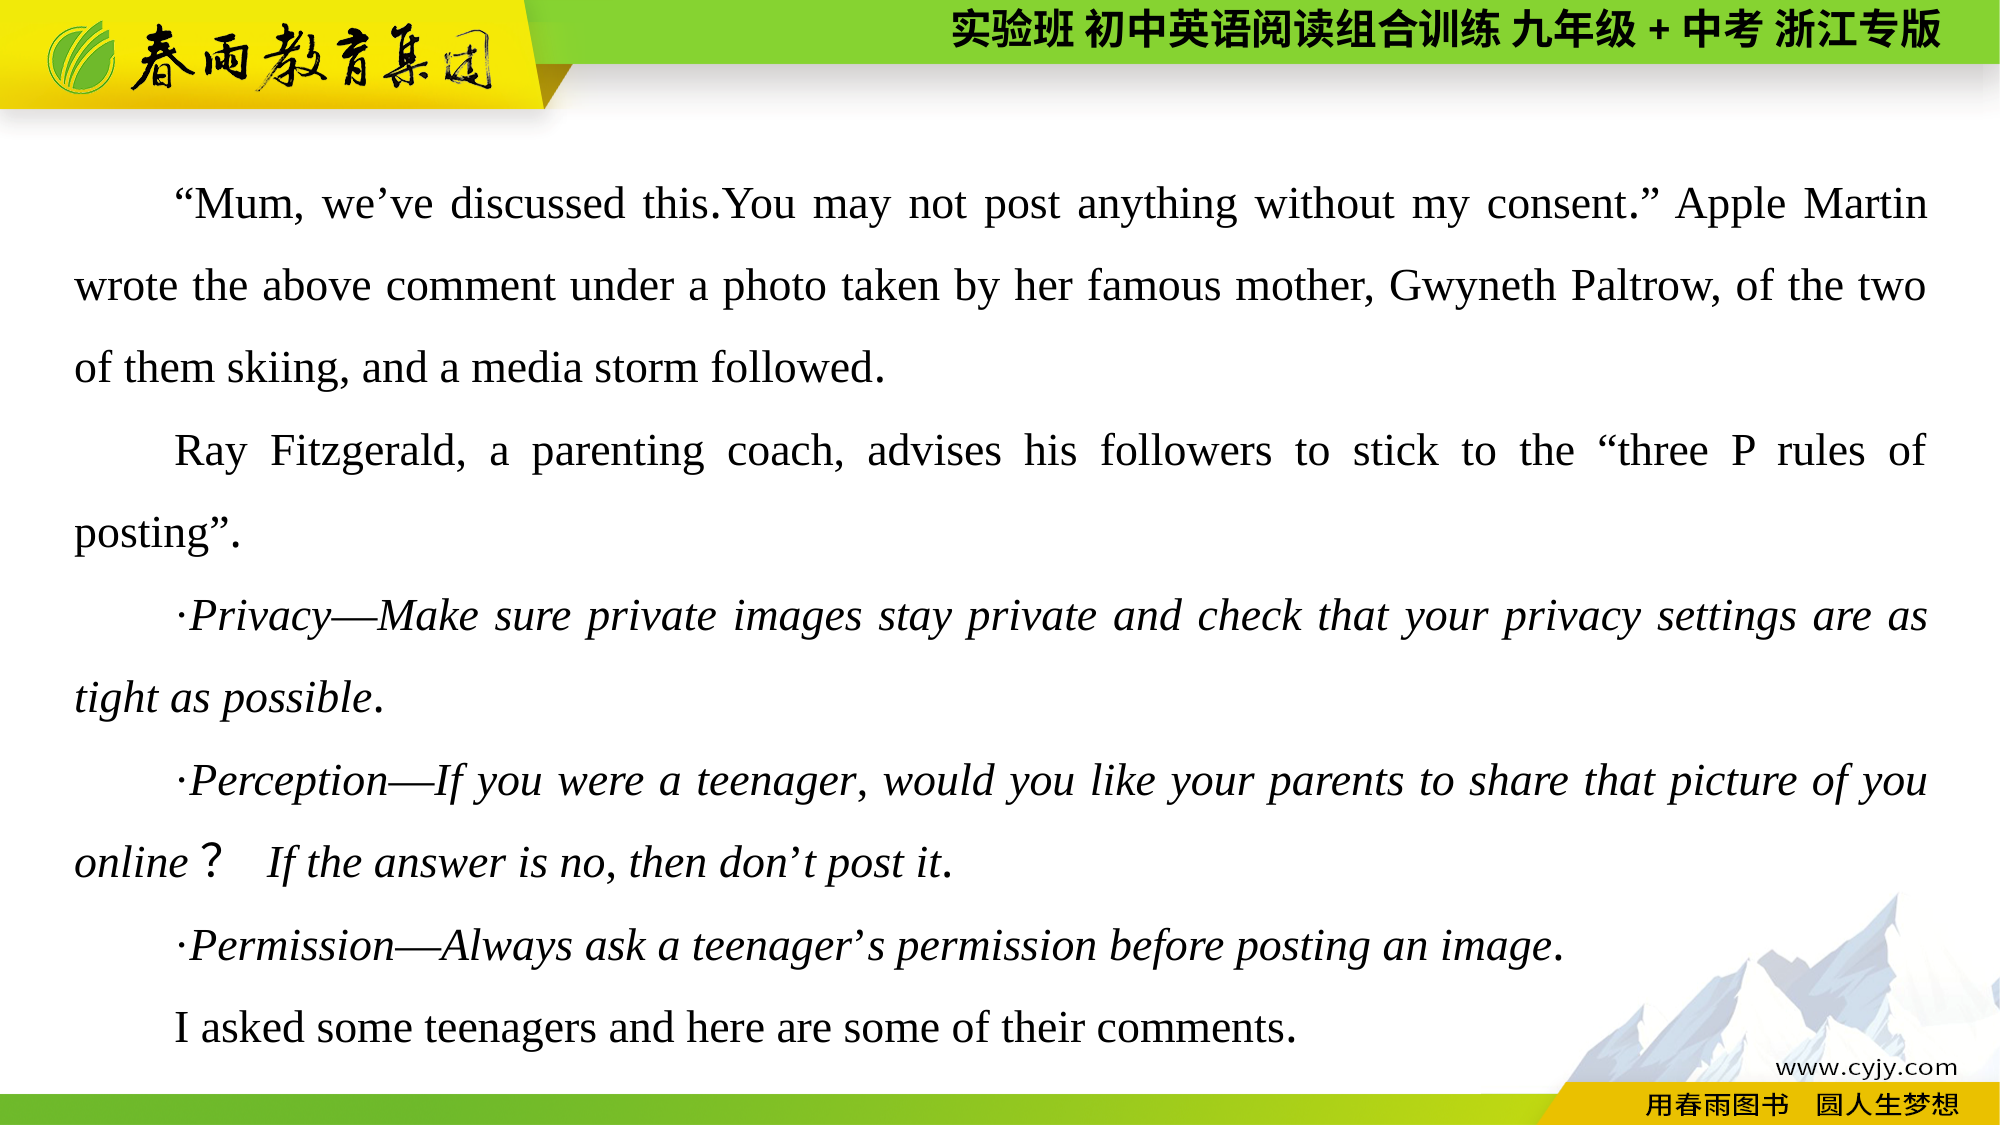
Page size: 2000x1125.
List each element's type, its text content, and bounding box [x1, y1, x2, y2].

list “Mum, we’ve discussed this.You may not post anything without my consent.” Apple Martin wrote the above comment under a photo taken by her famous mother, Gwyneth Paltrow, of the two of them skiing, and a media storm followed. Ray Fitzgerald, a parenting coach, advises his followers to stick to the “three P rules of posting”. ·Privacy—Make sure private images stay private and check that your privacy settings are as tight as possible. ·Perception—If you were a teenager, would you like your parents to share that picture of you online？ If the answer is no, then don’t post it. ·Permission—Always ask a teenager’s permission before posting an image. I asked some teenagers and here are some of their comments. [59, 137, 1944, 1059]
picture [0, 0, 2000, 1125]
